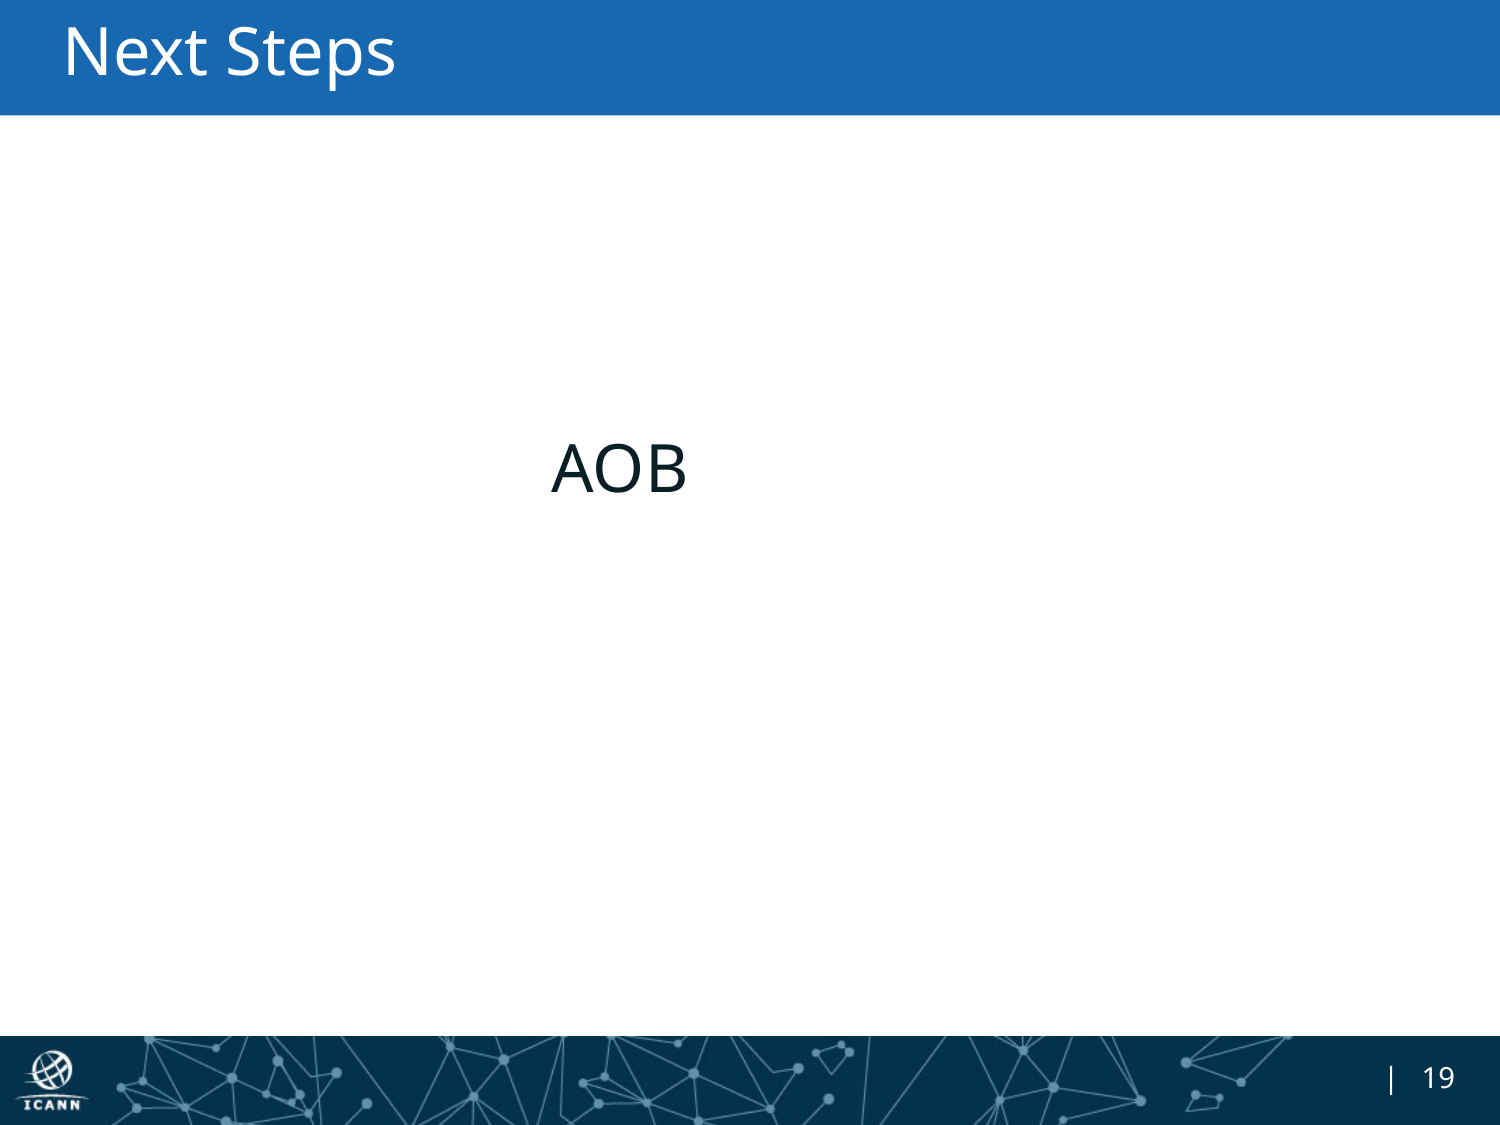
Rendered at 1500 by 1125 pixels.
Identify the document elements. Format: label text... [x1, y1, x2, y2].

picture [0, 1036, 1500, 1125]
title Next Steps [0, 0, 1500, 116]
text_box AOB [371, 338, 869, 638]
